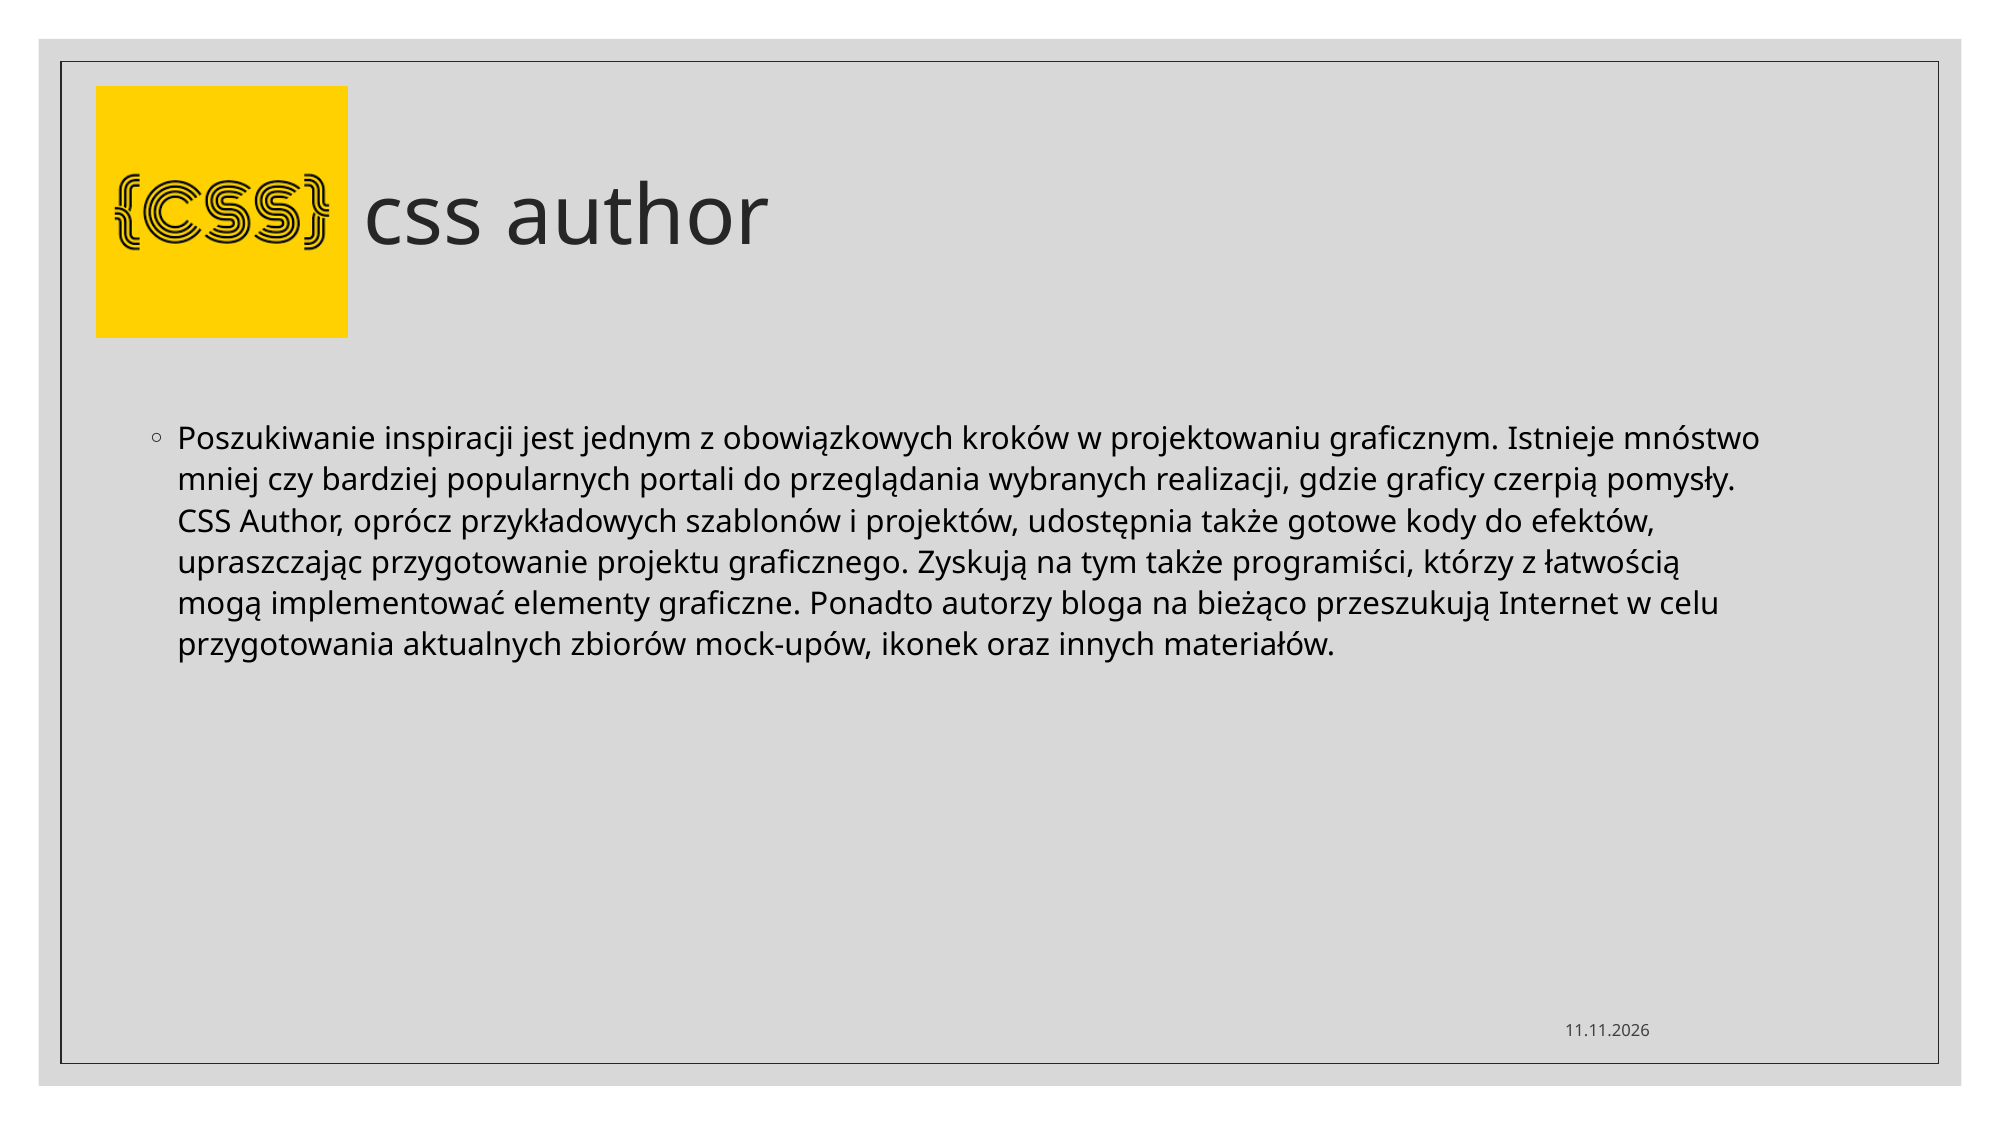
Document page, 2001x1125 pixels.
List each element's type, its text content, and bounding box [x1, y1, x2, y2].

title css author [352, 105, 1825, 331]
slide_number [1190, 990, 1665, 1050]
list Poszukiwanie inspiracji jest jednym z obowiązkowych kroków w projektowaniu graficznym. Istnieje mnóstwo mniej czy bardziej popularnych portali do przeglądania wybranych realizacji, gdzie graficy czerpią pomysły. CSS Author, oprócz przykładowych szablonów i projektów, udostępnia także gotowe kody do efektów, upraszczając przygotowanie projektu graficznego. Zyskują na tym także programiści, którzy z łatwością mogą implementować elementy graficzne. Ponadto autorzy bloga na bieżąco przeszukują Internet w celu przygotowania aktualnych zbiorów mock-upów, ikonek oraz innych materiałów. [132, 407, 1783, 1039]
picture [96, 86, 348, 338]
